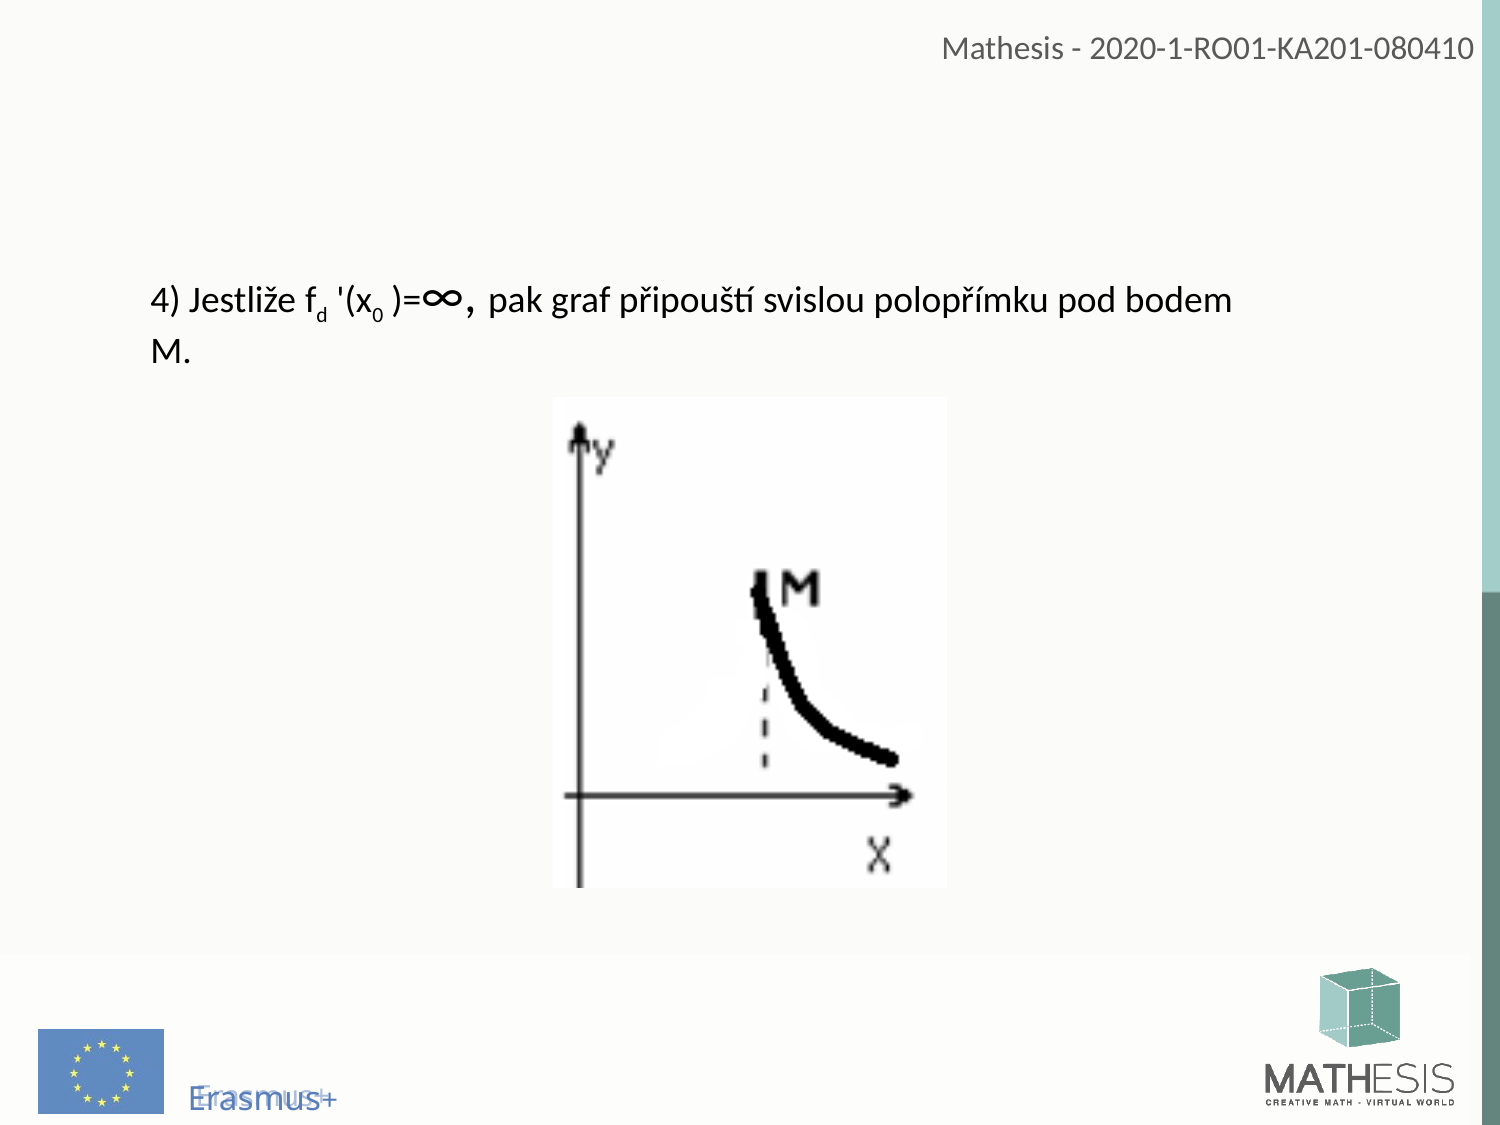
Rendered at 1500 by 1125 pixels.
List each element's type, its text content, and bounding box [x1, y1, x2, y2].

text_box 4) Jestliže fd '(x0 )=∞, pak graf připouští svislou polopřímku pod bodem M. [135, 255, 1294, 379]
picture [553, 396, 947, 888]
